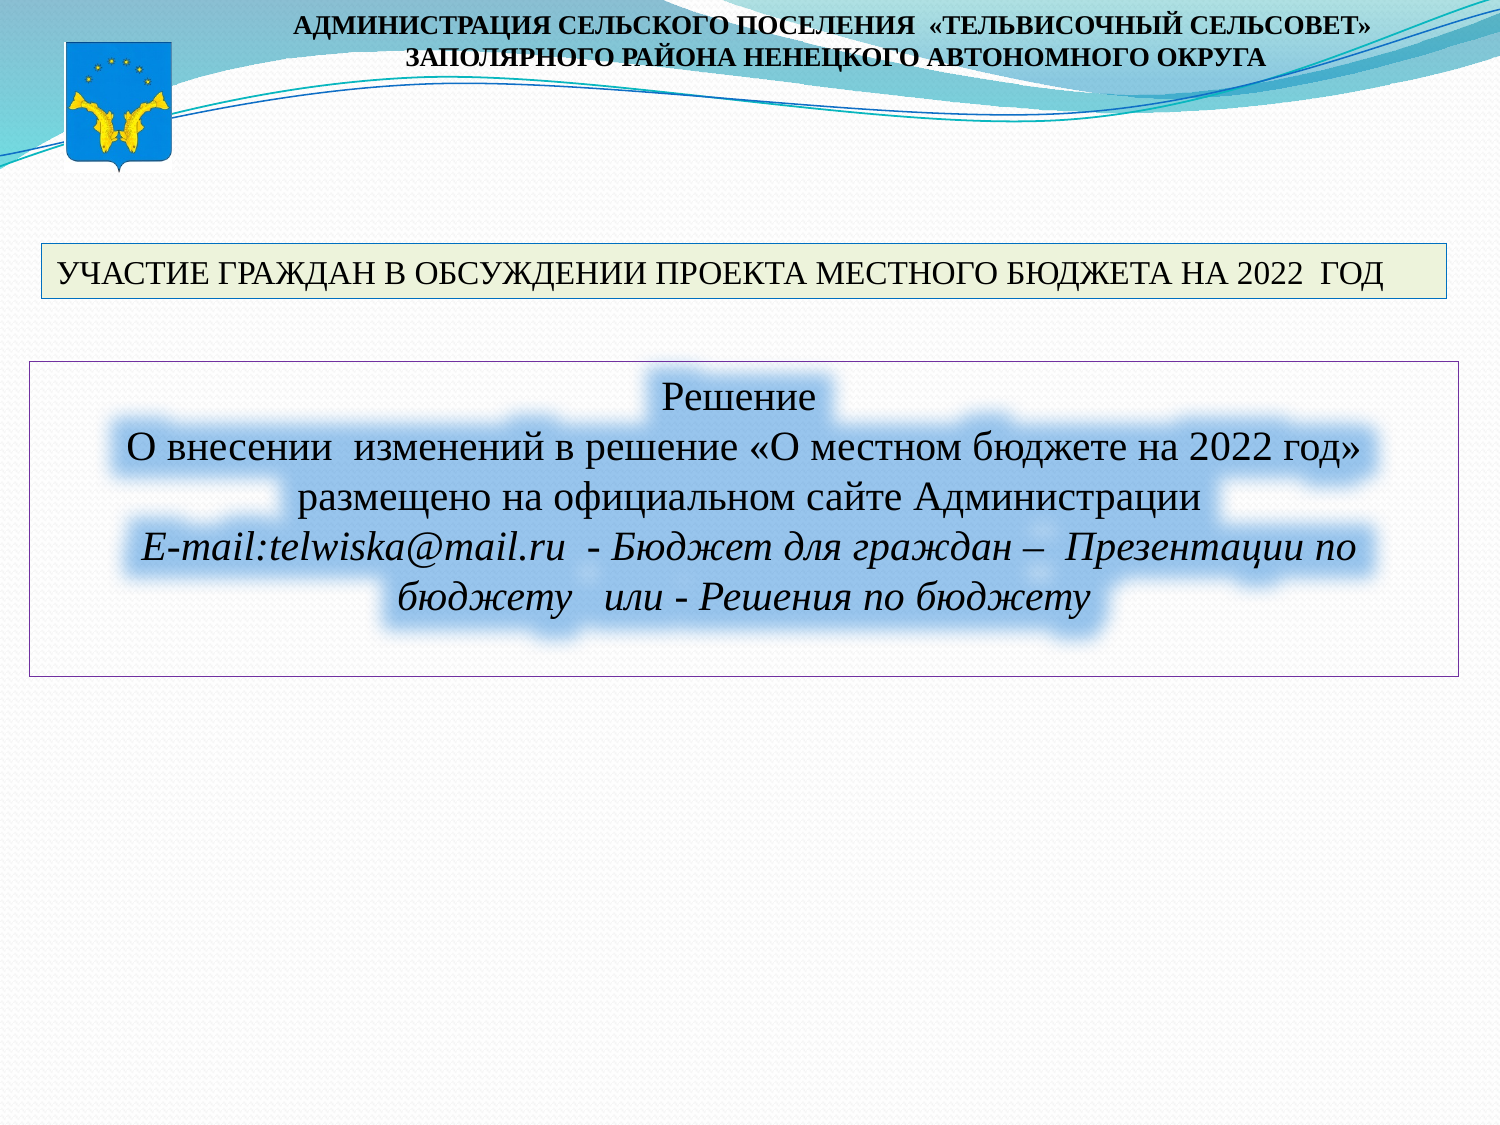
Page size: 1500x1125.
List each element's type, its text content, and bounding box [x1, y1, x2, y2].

text_box УЧАСТИЕ ГРАЖДАН В ОБСУЖДЕНИИ ПРОЕКТА МЕСТНОГО БЮДЖЕТА НА 2022 ГОД [41, 243, 1447, 299]
picture [64, 42, 172, 173]
text_box АДМИНИСТРАЦИЯ СЕЛЬСКОГО ПОСЕЛЕНИЯ «ТЕЛЬВИСОЧНЫЙ СЕЛЬСОВЕТ» ЗАПОЛЯРНОГО РАЙОНА НЕНЕЦКОГО АВТОНОМНОГО ОКРУГА [171, 0, 1500, 80]
text_box Решение О внесении изменений в решение «О местном бюджете на 2022 год» размещено на официальном сайте Администрации E-mail:telwiska@mail.ru - Бюджет для граждан – Презентации по бюджету или - Решения по бюджету [29, 361, 1459, 677]
